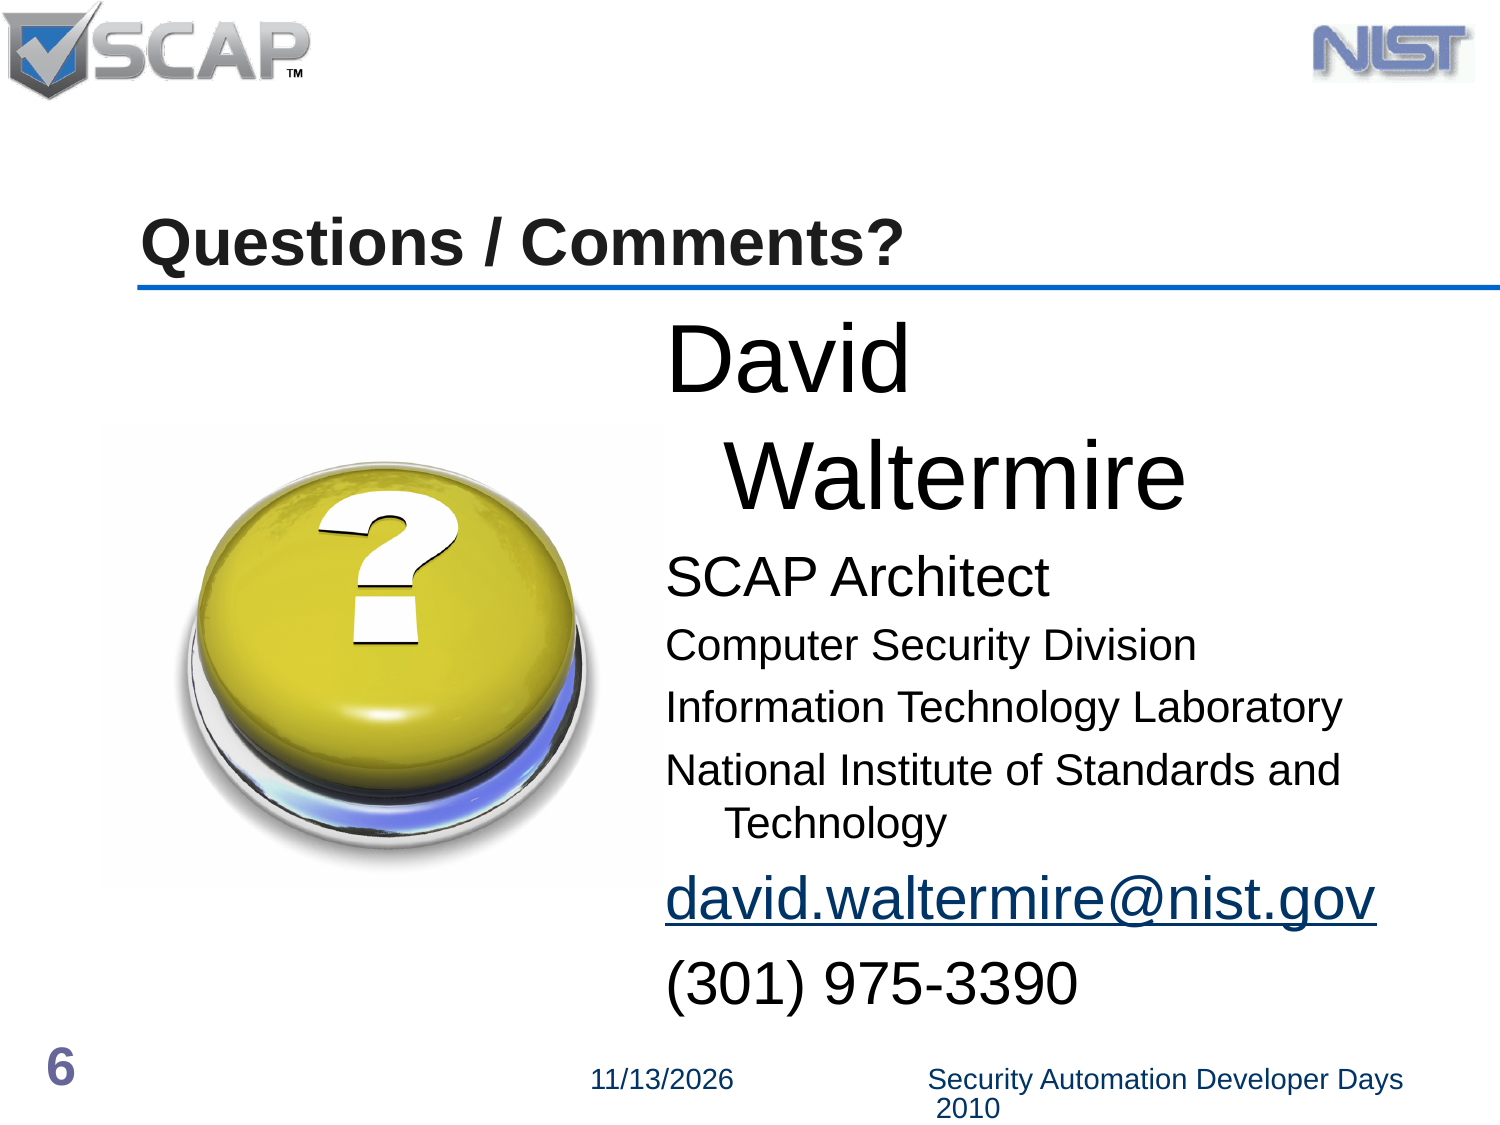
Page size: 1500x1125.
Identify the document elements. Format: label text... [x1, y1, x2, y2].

picture [1312, 24, 1475, 83]
title Questions / Comments? [124, 99, 1426, 288]
list David Waltermire SCAP Architect Computer Security Division Information Technology Laboratory National Institute of Standards and Technology david.waltermire@nist.gov (301) 975-3390 [649, 287, 1400, 1026]
picture [99, 424, 649, 889]
picture [0, 0, 313, 103]
footer Security Automation Developer Days 2010 [912, 1024, 1426, 1104]
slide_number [399, 1024, 750, 1104]
slide_number 6 [13, 1023, 111, 1105]
